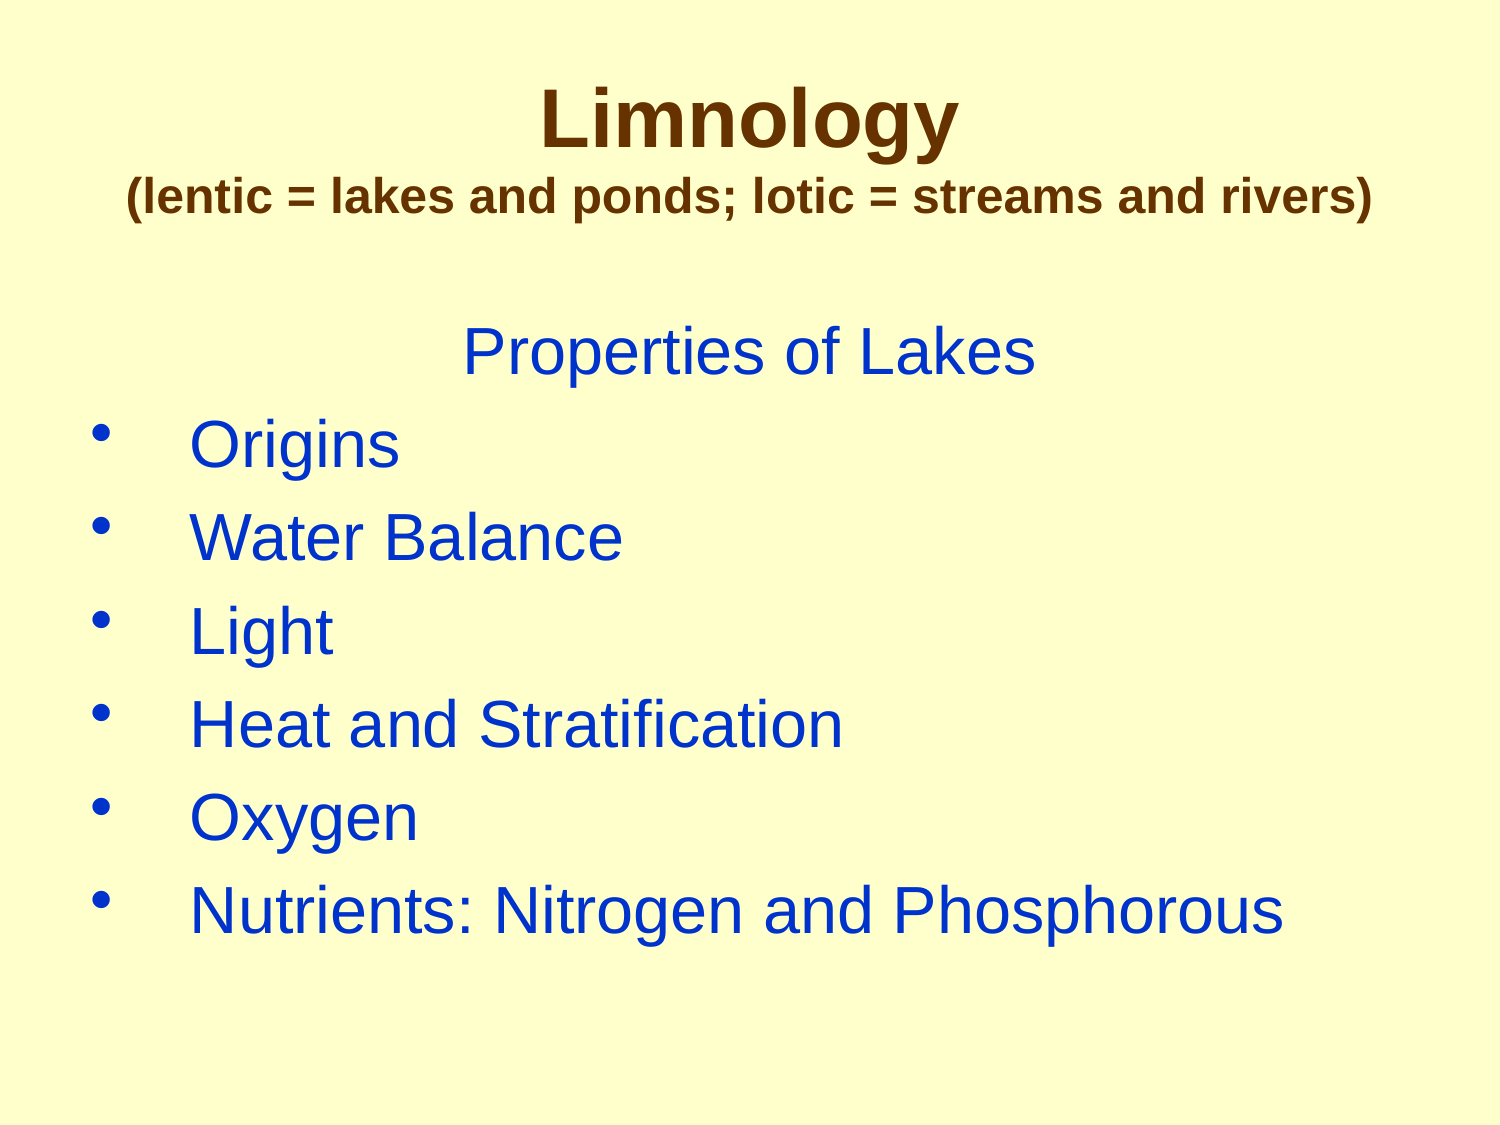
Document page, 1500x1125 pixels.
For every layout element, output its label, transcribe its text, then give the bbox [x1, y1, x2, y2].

list Properties of Lakes Origins Water Balance Light Heat and Stratification Oxygen Nutrients: Nitrogen and Phosphorous [75, 299, 1425, 1043]
title Limnology (lentic = lakes and ponds; lotic = streams and rivers) [24, 50, 1475, 238]
